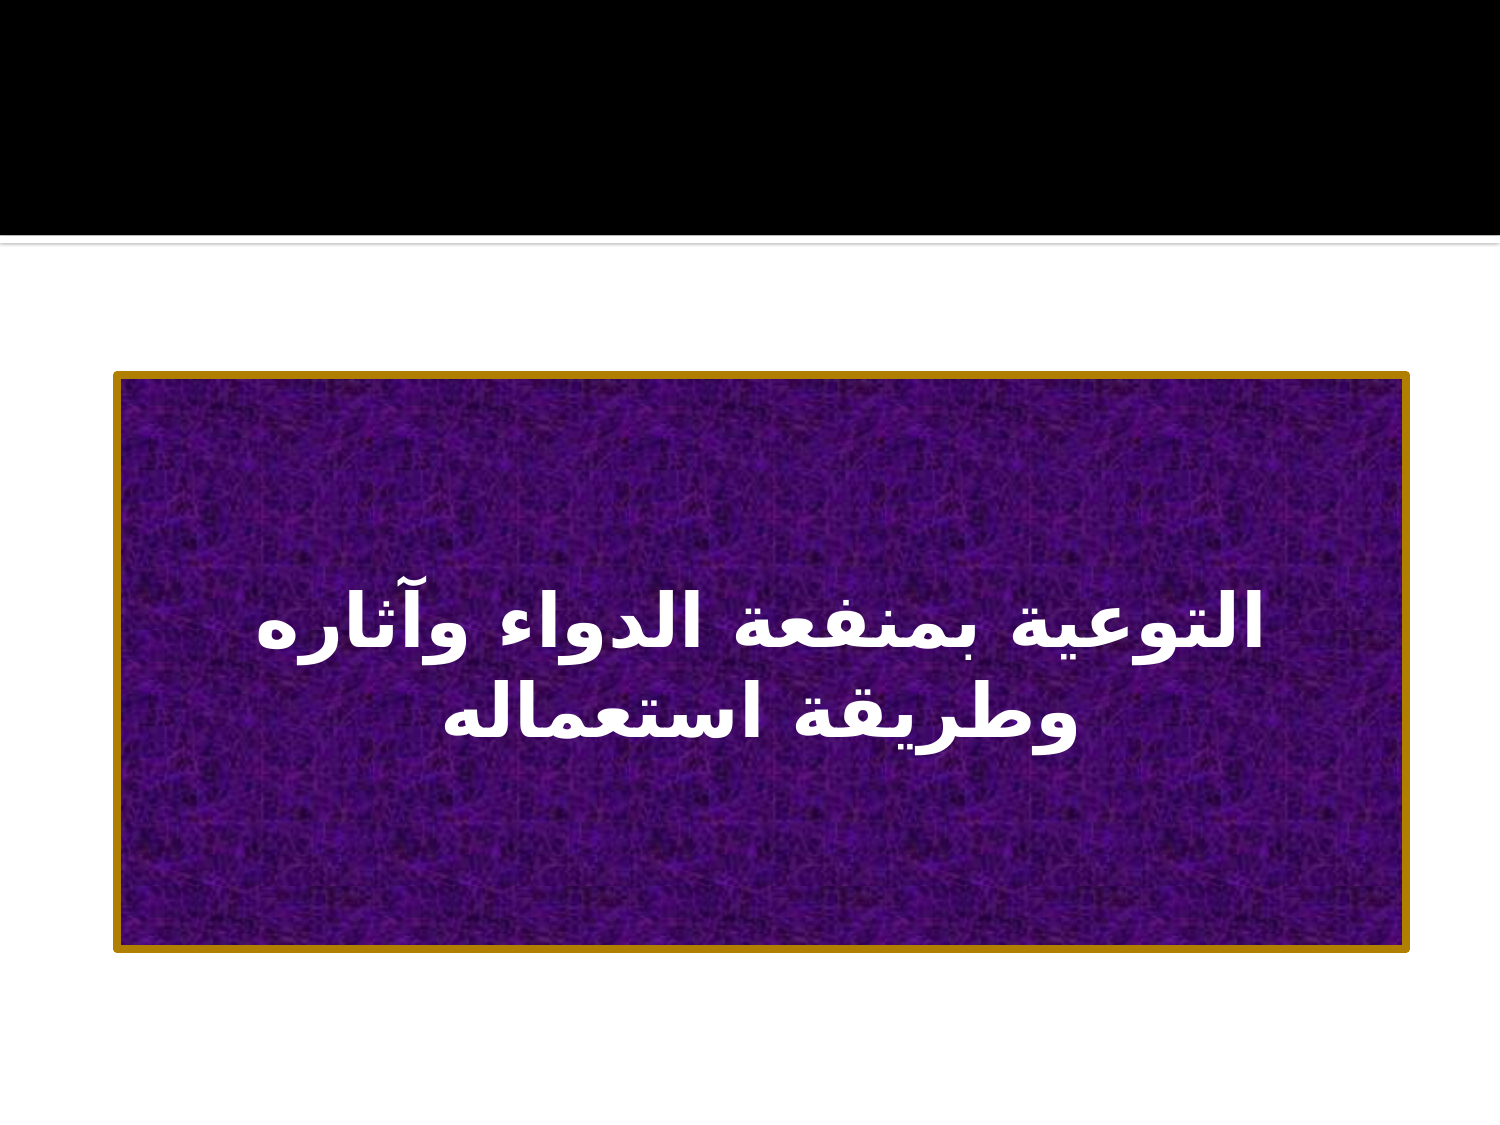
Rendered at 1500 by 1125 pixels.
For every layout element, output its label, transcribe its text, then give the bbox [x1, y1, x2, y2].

text_box التوعية بمنفعة الدواء وآثاره وطريقة استعماله [113, 371, 1410, 953]
